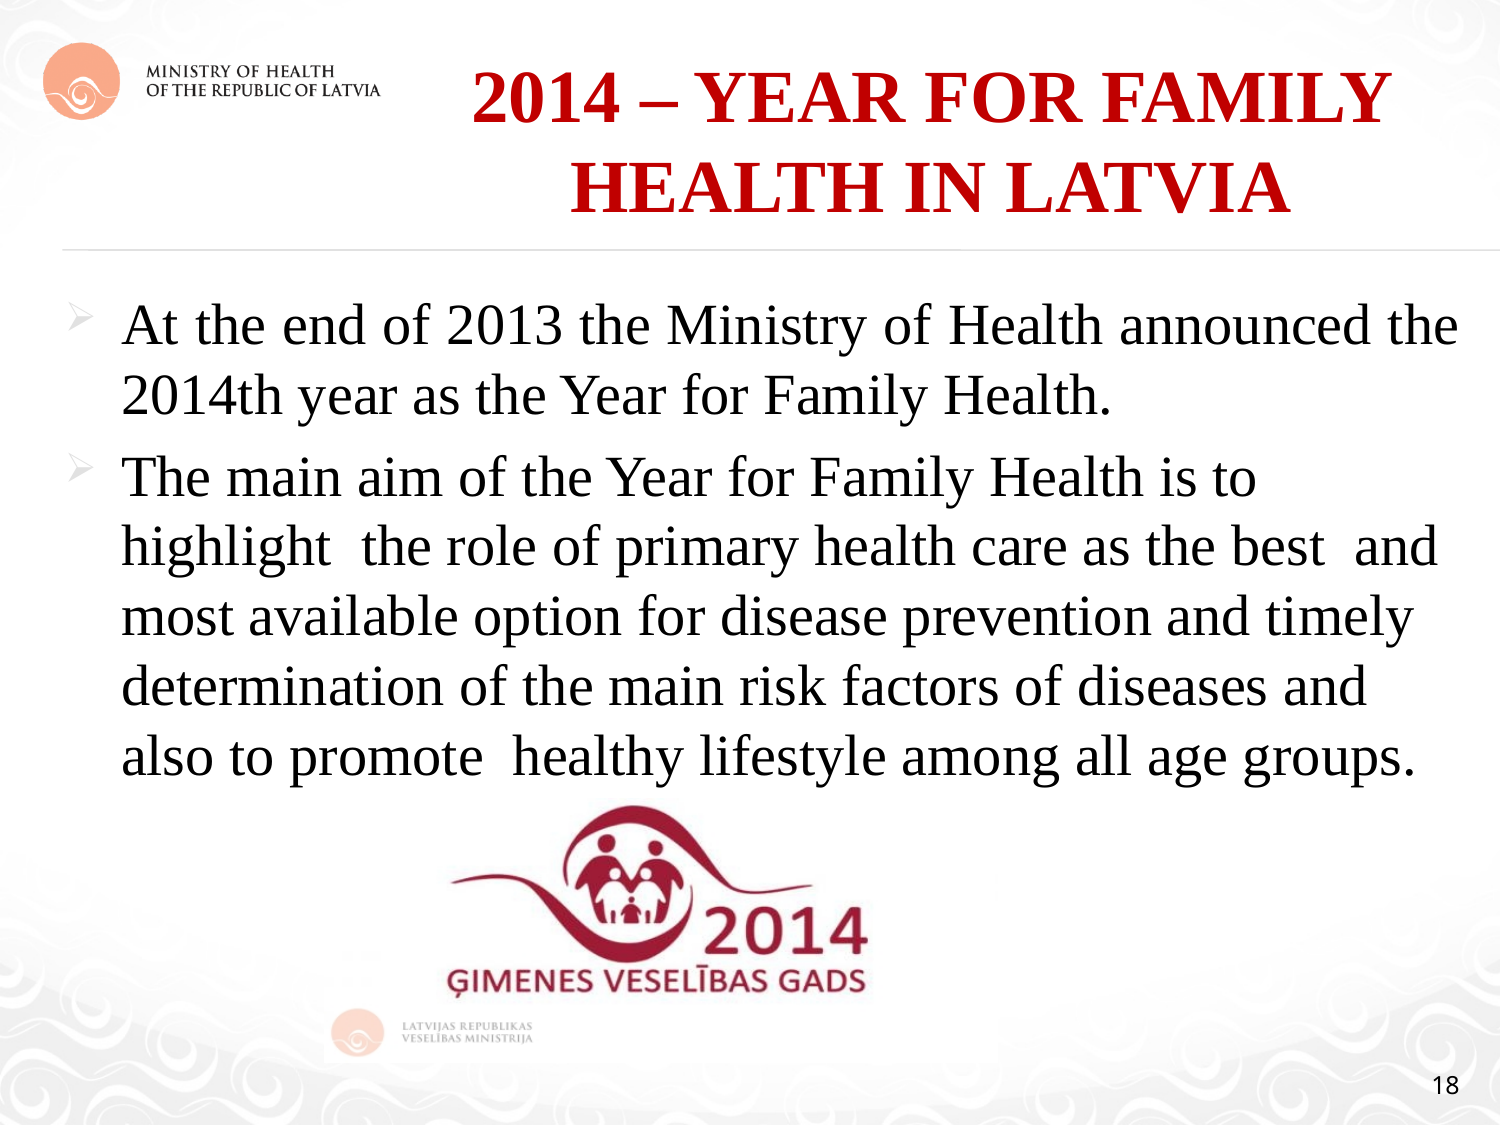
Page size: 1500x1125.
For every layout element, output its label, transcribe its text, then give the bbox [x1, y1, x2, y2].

slide_number 18 [1350, 1061, 1475, 1103]
picture [0, 0, 1500, 1125]
title 2014 – YEAR FOR FAMILY HEALTH IN LATVIA [387, 24, 1475, 250]
list At the end of 2013 the Ministry of Health announced the 2014th year as the Year for Family Health. The main aim of the Year for Family Health is to highlight the role of primary health care as the best and most available option for disease prevention and timely determination of the main risk factors of diseases and also to promote healthy lifestyle among all age groups. [50, 278, 1475, 1050]
